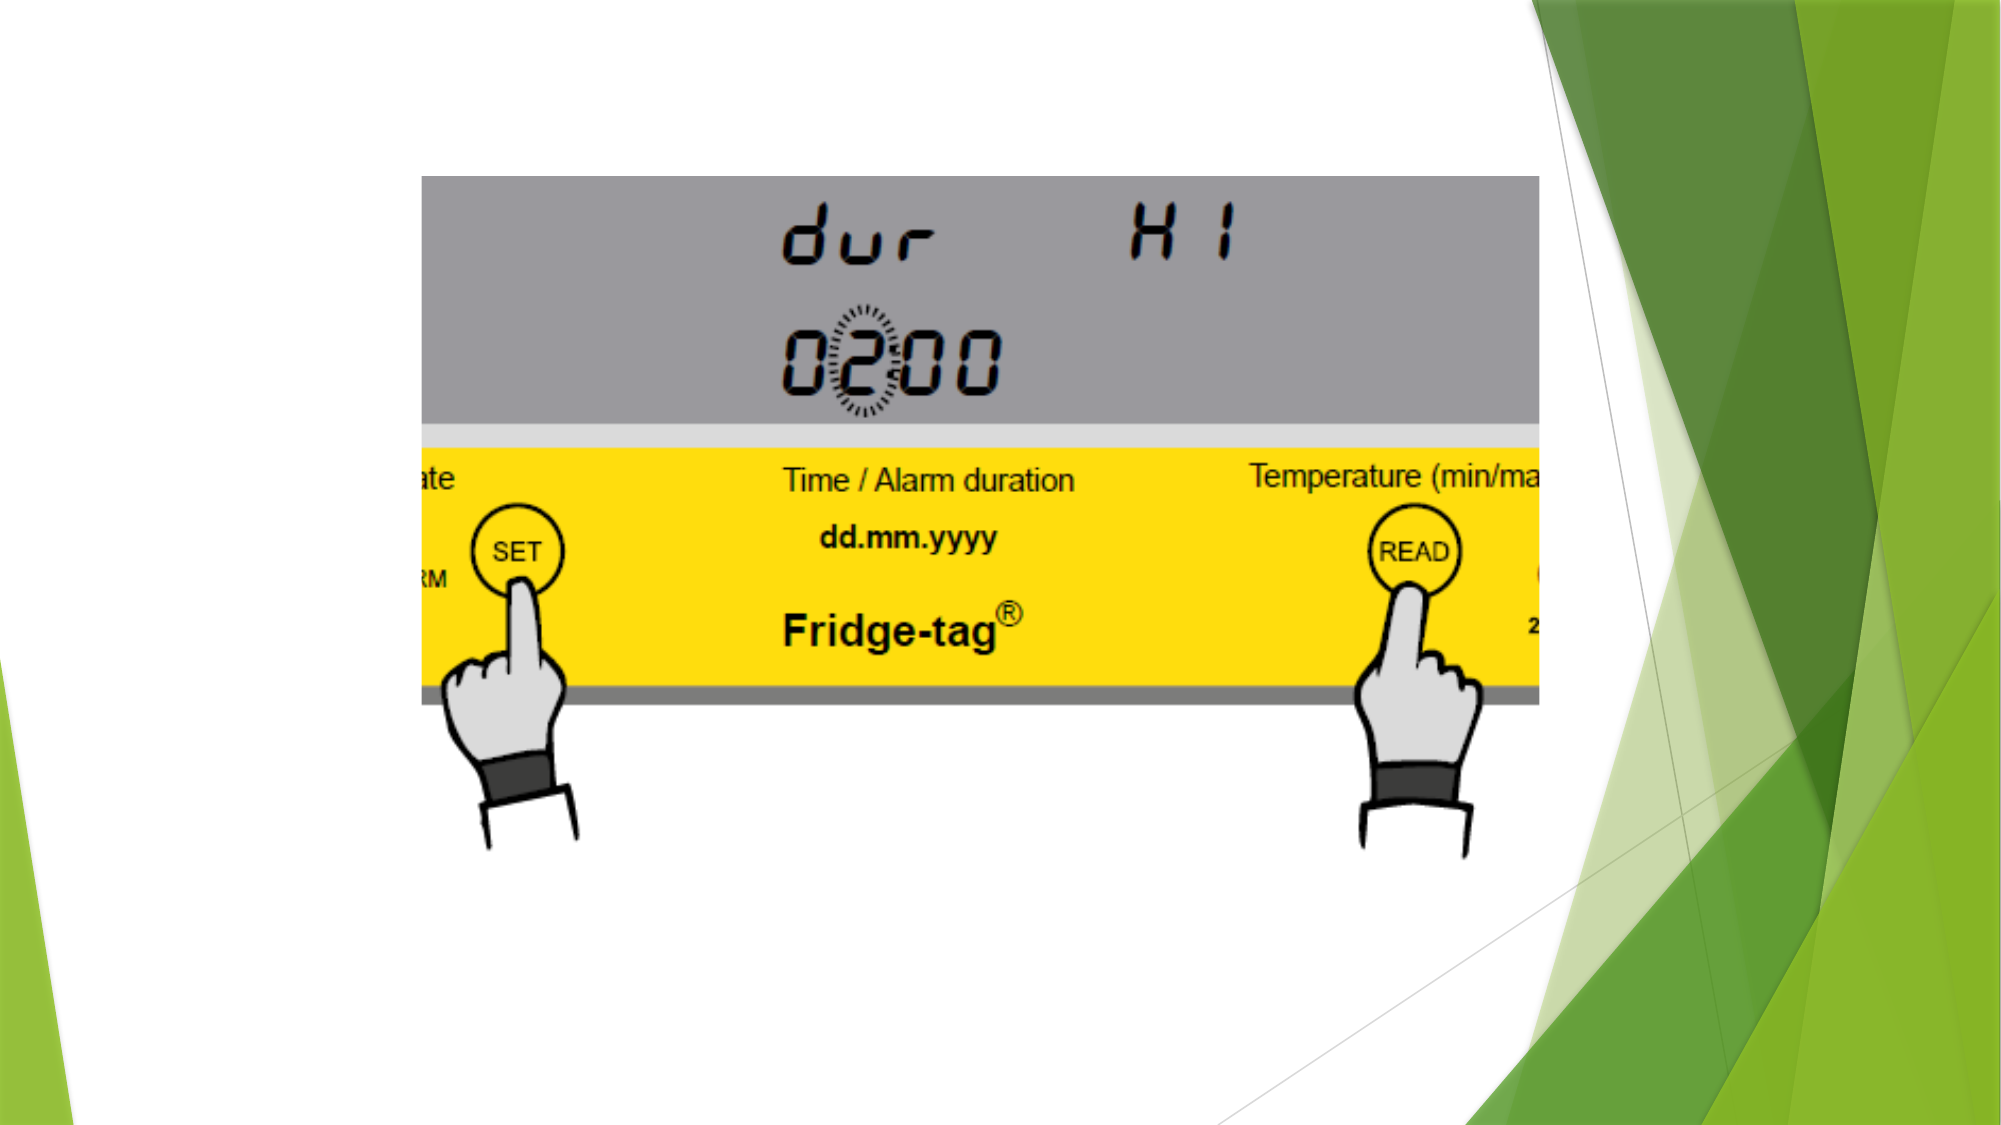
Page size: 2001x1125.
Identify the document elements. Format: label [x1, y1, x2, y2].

text_box [421, 176, 1540, 874]
